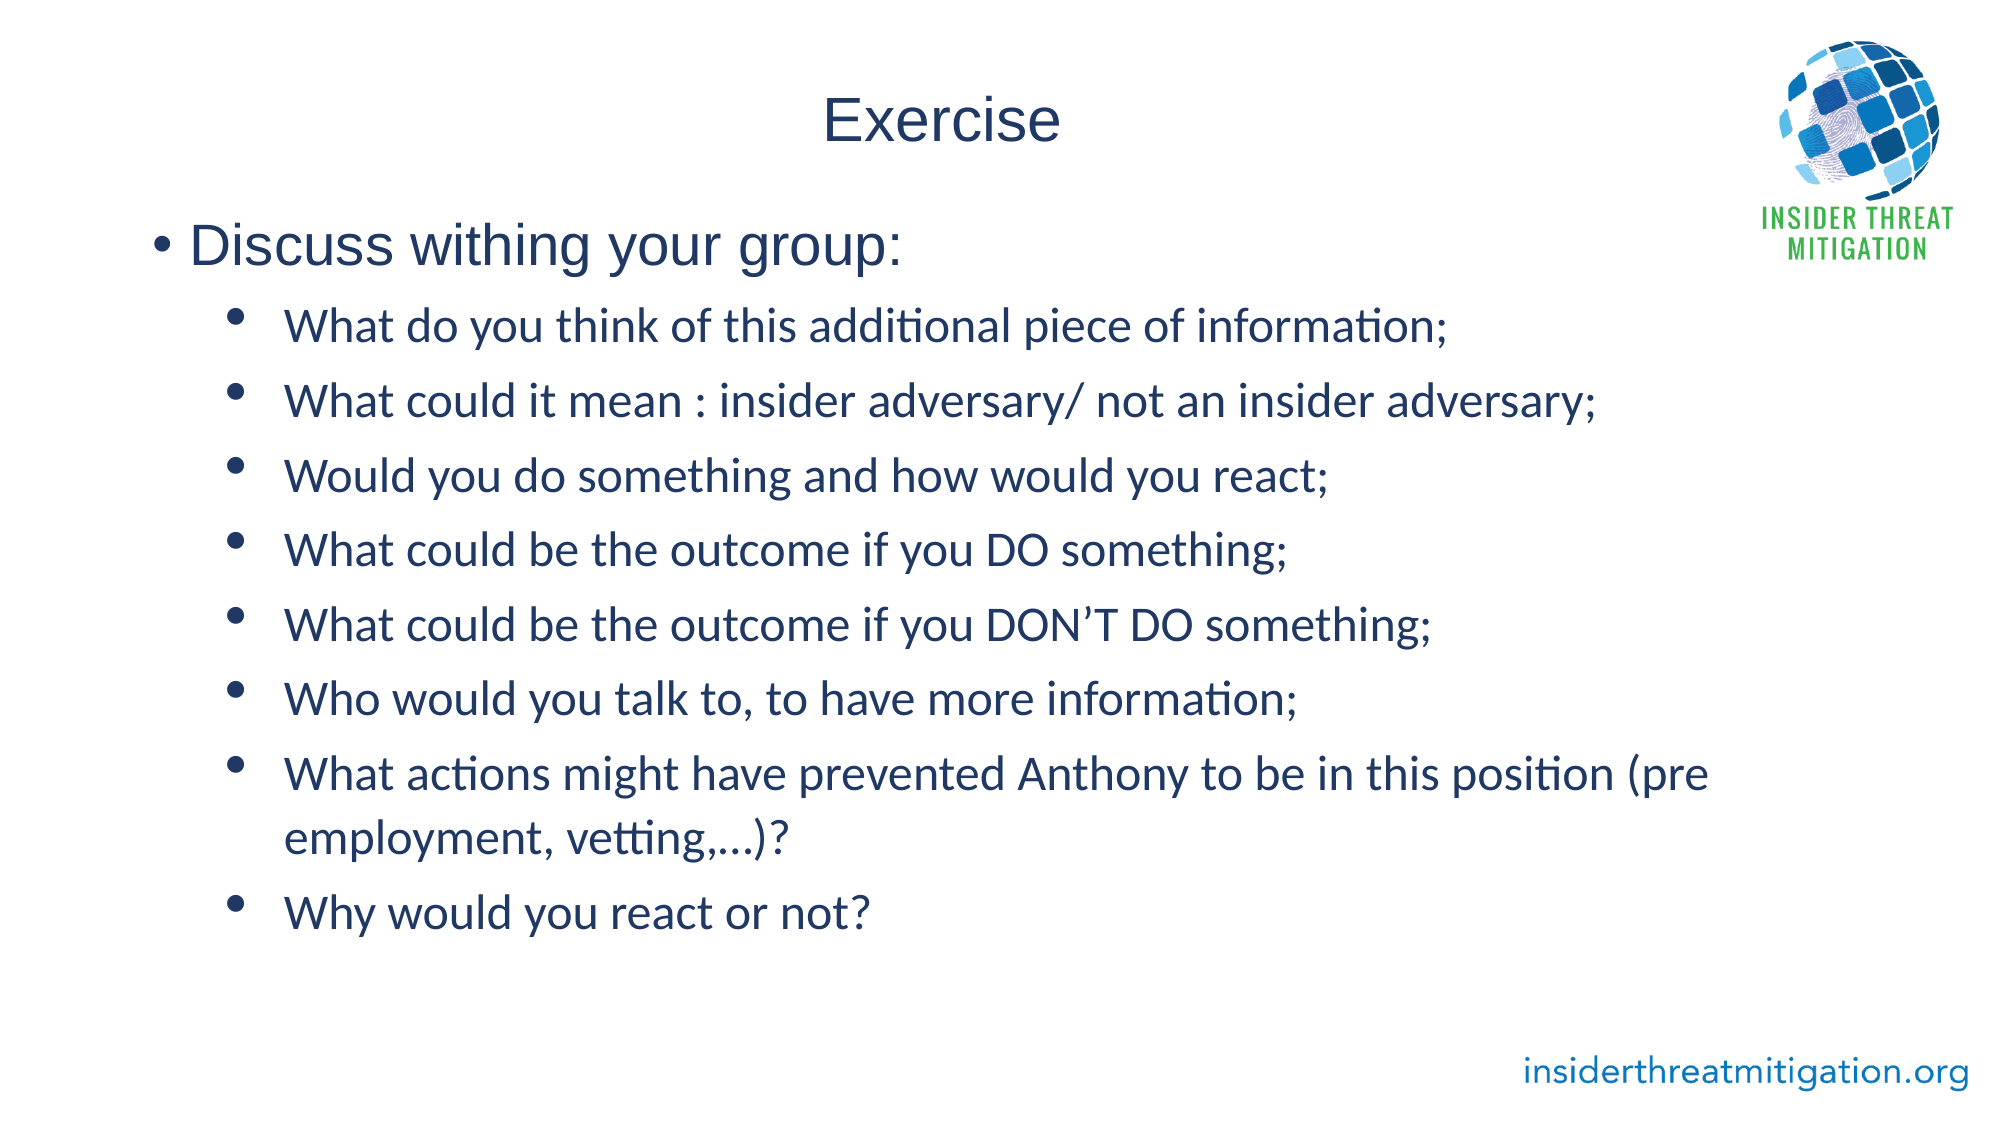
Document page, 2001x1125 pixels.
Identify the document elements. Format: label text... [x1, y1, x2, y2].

picture [1478, 994, 2000, 1125]
list Discuss withing your group: What do you think of this additional piece of information; What could it mean : insider adversary/ not an insider adversary; Would you do something and how would you react; What could be the outcome if you DO something; What could be the outcome if you DON’T DO something; Who would you talk to, to have more information; What actions might have prevented Anthony to be in this position (pre employment, vetting,…)? Why would you react or not? [137, 207, 1748, 1014]
picture [1758, 20, 1968, 281]
title Exercise [137, 59, 1748, 183]
